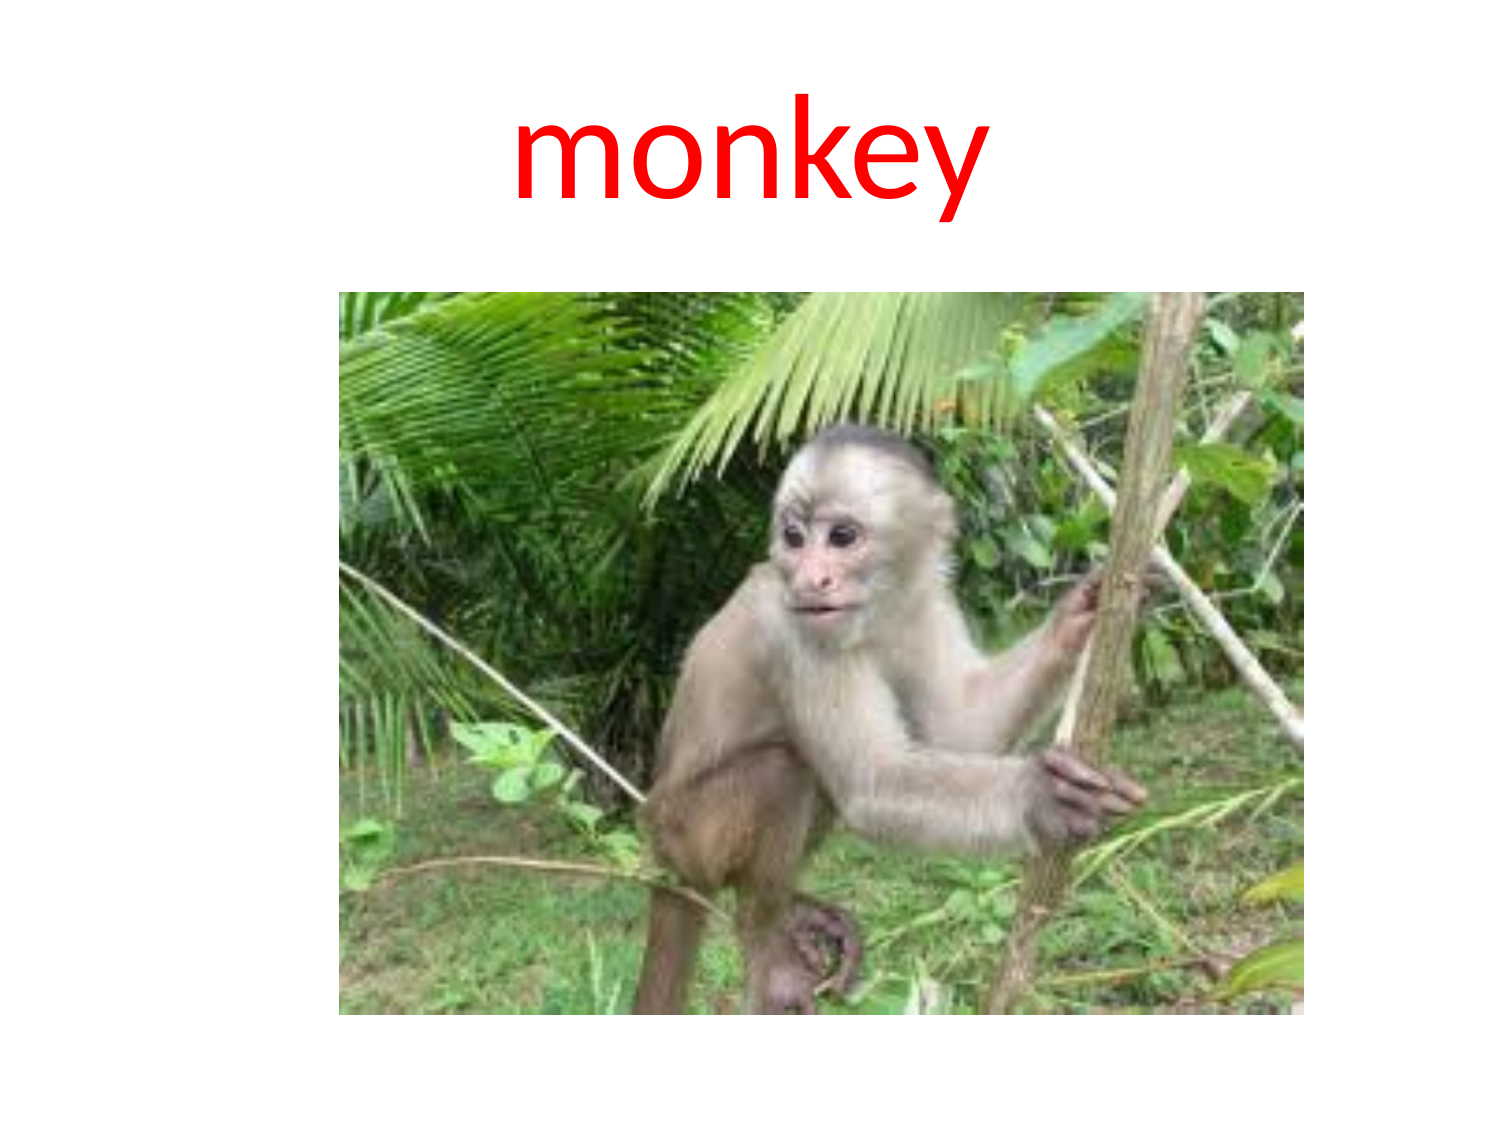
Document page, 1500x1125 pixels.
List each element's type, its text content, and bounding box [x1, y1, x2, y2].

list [339, 292, 1305, 1016]
title monkey [75, 45, 1425, 233]
